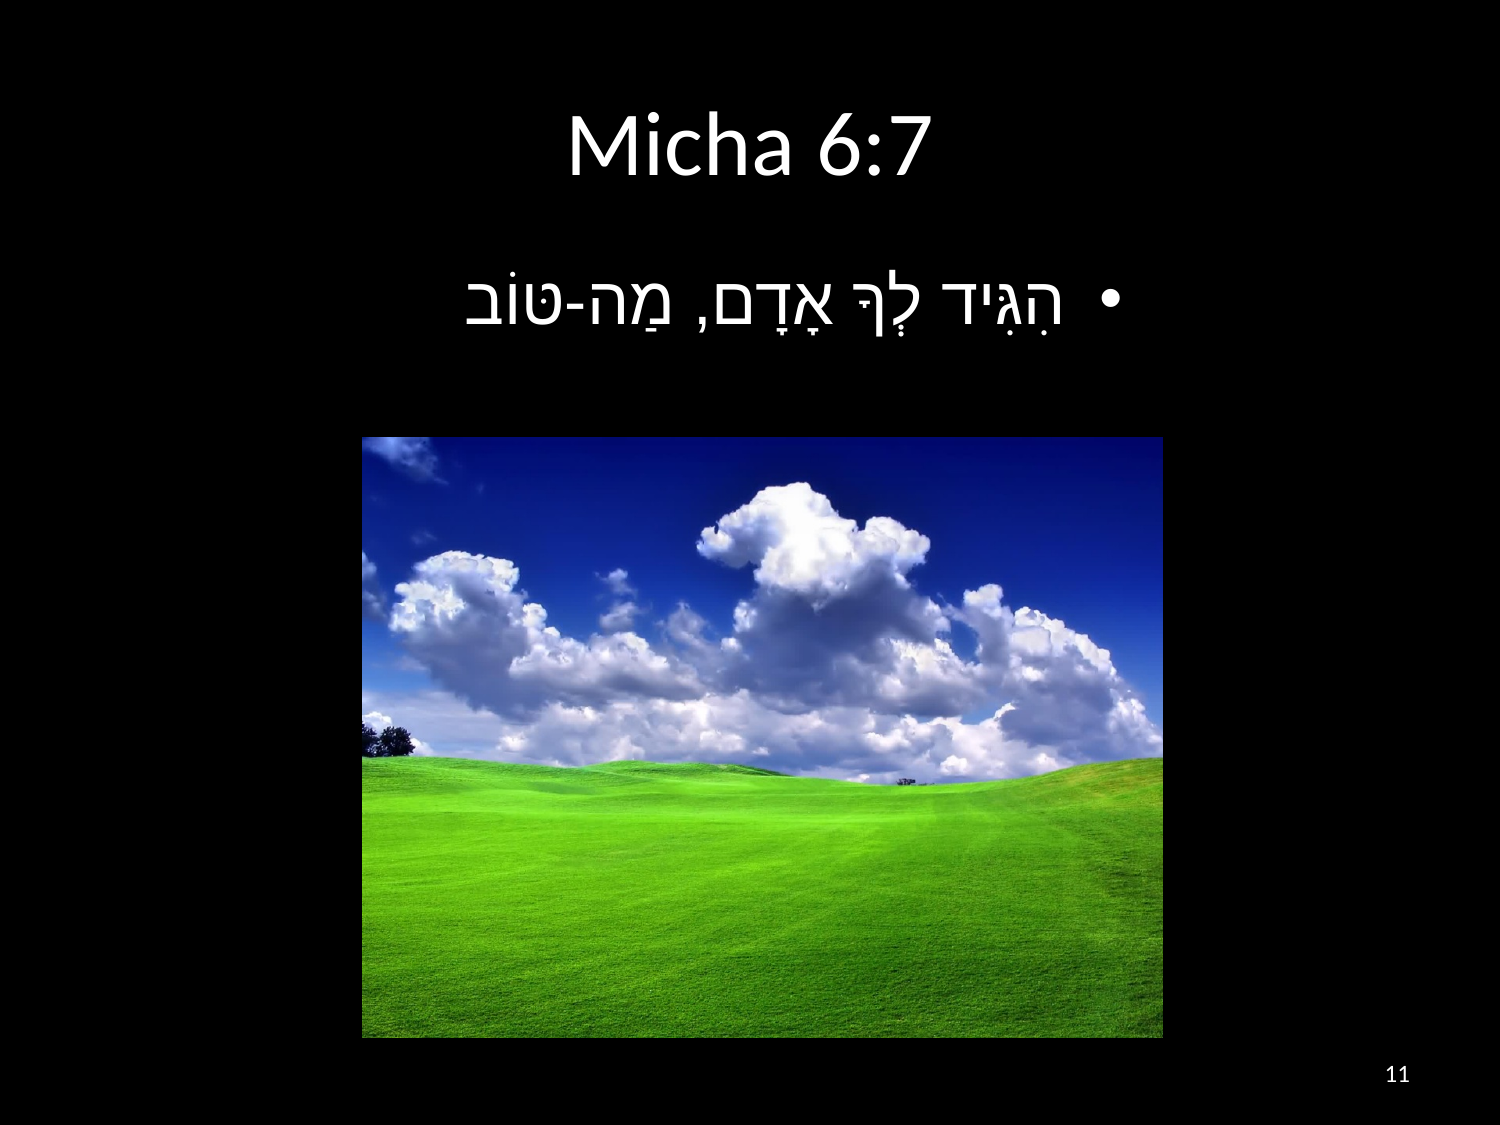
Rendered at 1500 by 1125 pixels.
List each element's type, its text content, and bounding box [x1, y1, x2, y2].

slide_number 11 [1074, 1042, 1425, 1103]
list הִגִּיד לְךָ אָדָם, מַה-טּוֹב [362, 249, 1138, 413]
title Micha 6:7 [74, 44, 1426, 233]
picture [362, 437, 1163, 1038]
